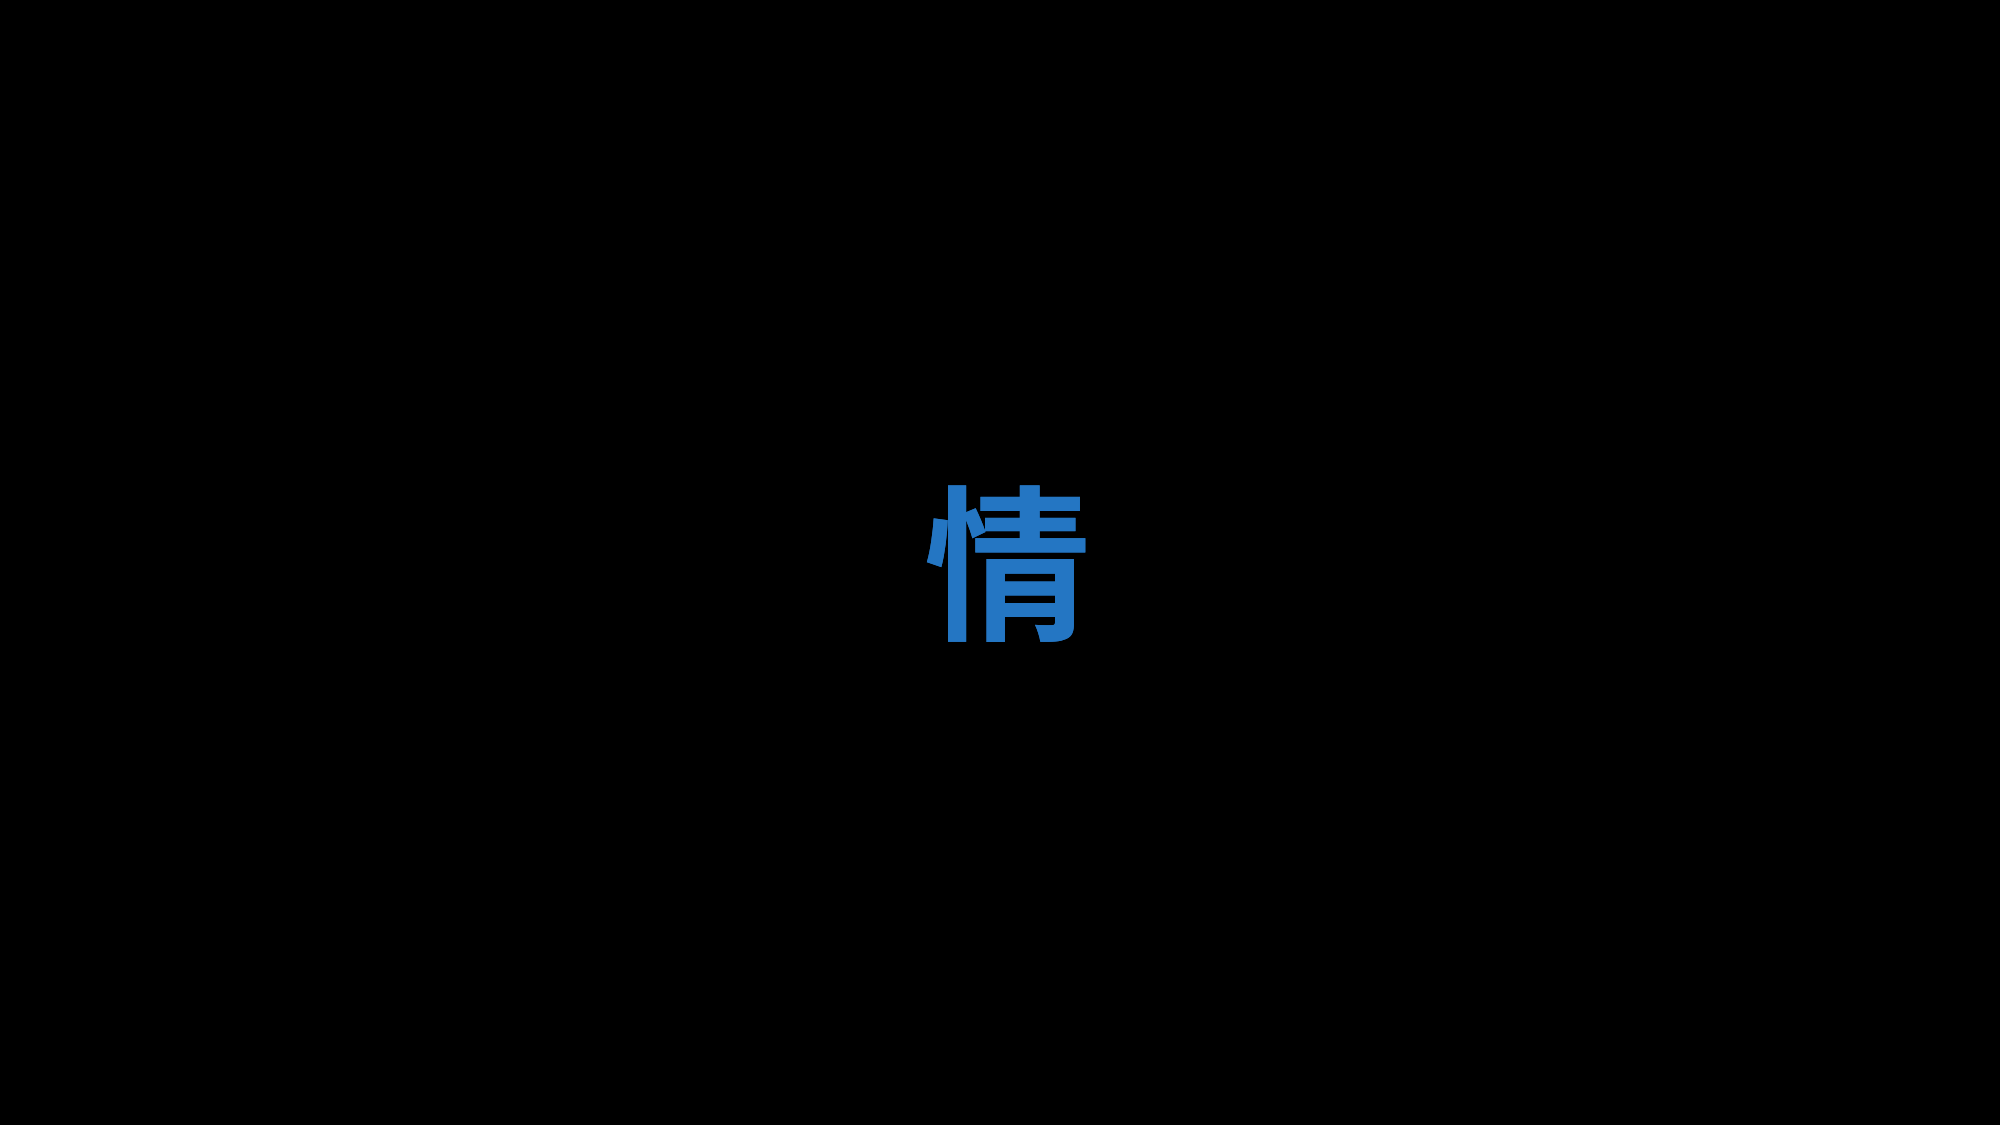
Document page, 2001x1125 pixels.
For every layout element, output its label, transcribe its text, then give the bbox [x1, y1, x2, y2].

text_box 情 [916, 453, 1084, 669]
